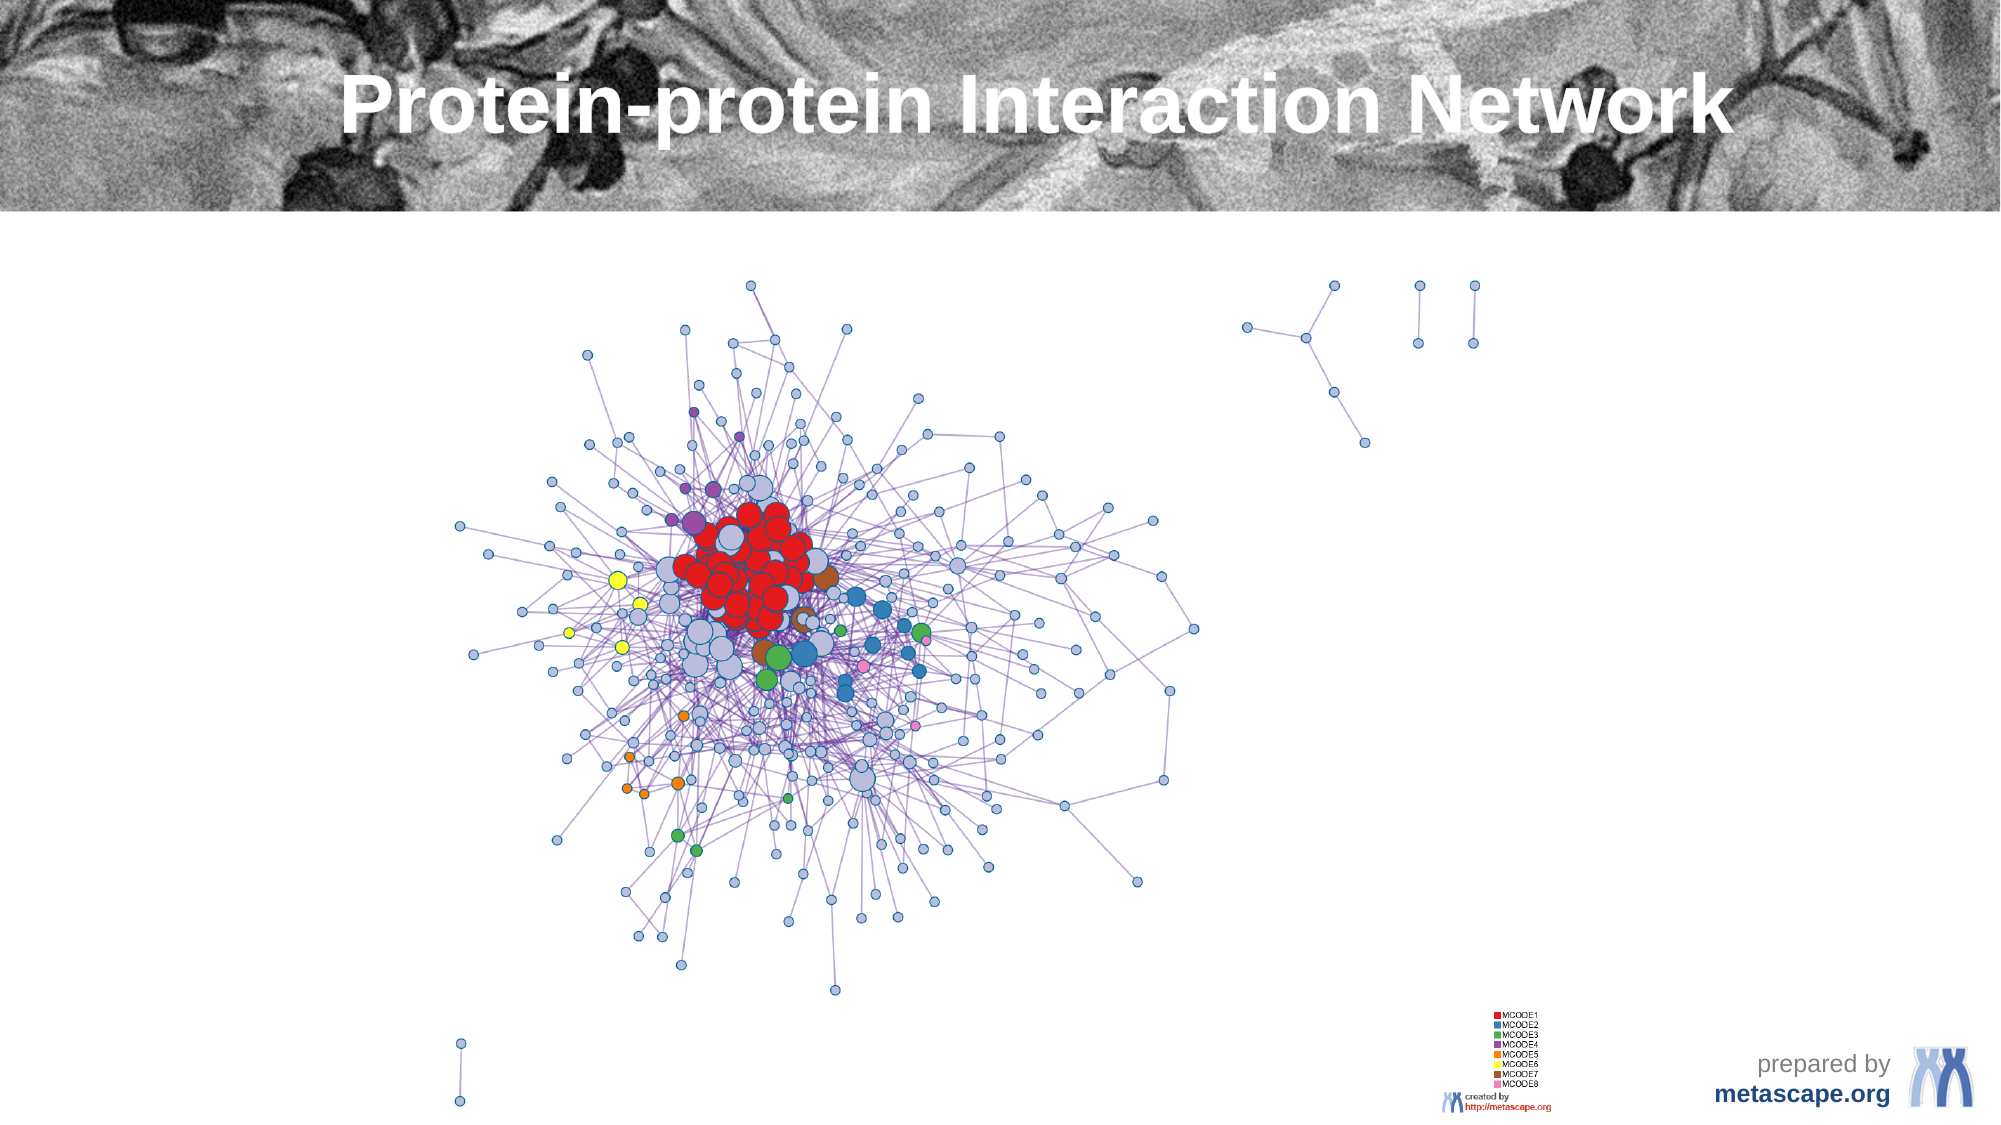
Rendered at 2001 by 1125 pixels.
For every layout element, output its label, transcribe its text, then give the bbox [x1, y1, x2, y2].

title Protein-protein Interaction Network [323, 11, 1802, 187]
picture [0, 0, 2001, 1125]
